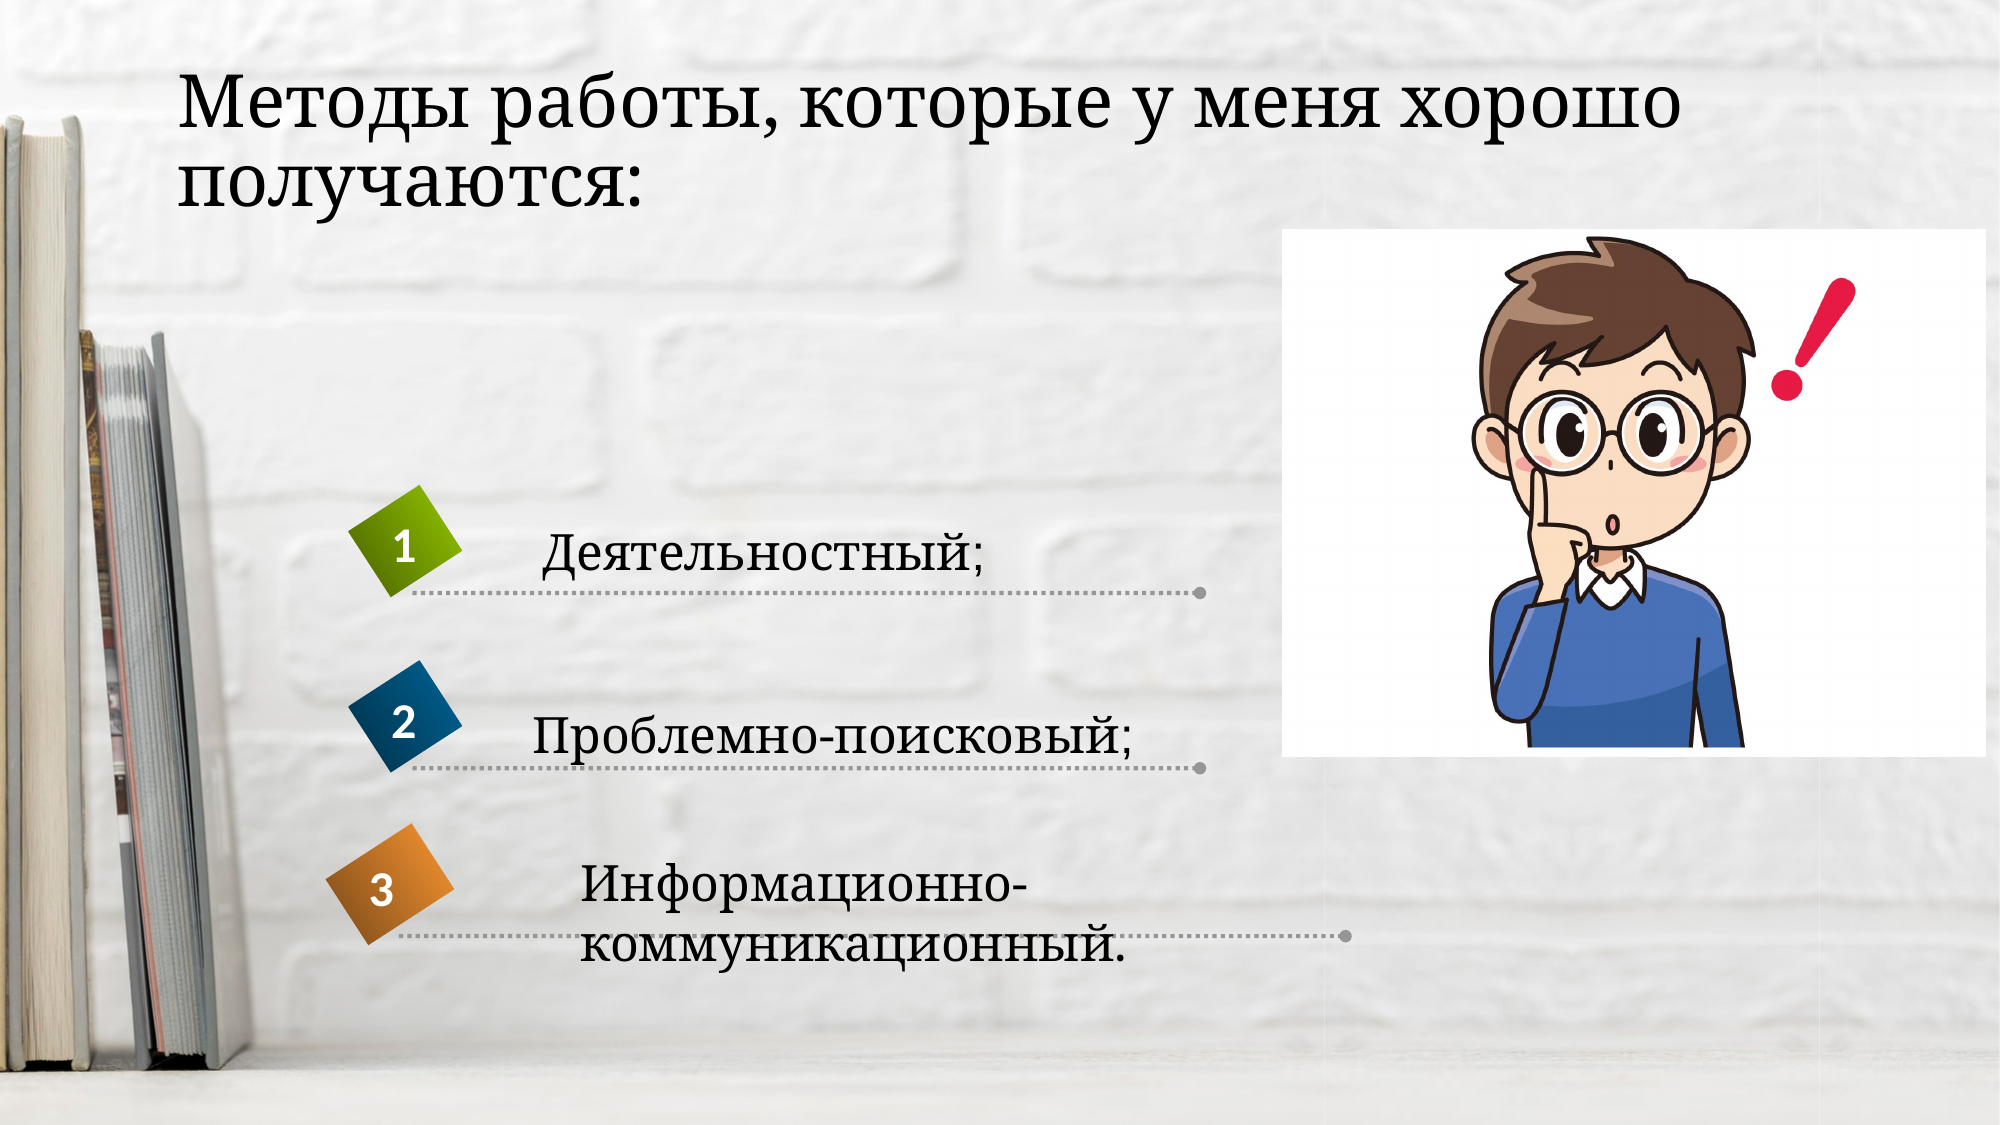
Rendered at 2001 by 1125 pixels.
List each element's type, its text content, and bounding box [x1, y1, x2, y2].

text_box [338, 843, 1579, 937]
title Методы работы, которые у меня хорошо получаются: [161, 56, 1888, 231]
picture [0, 0, 2000, 1125]
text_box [362, 676, 1200, 771]
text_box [362, 501, 1200, 593]
